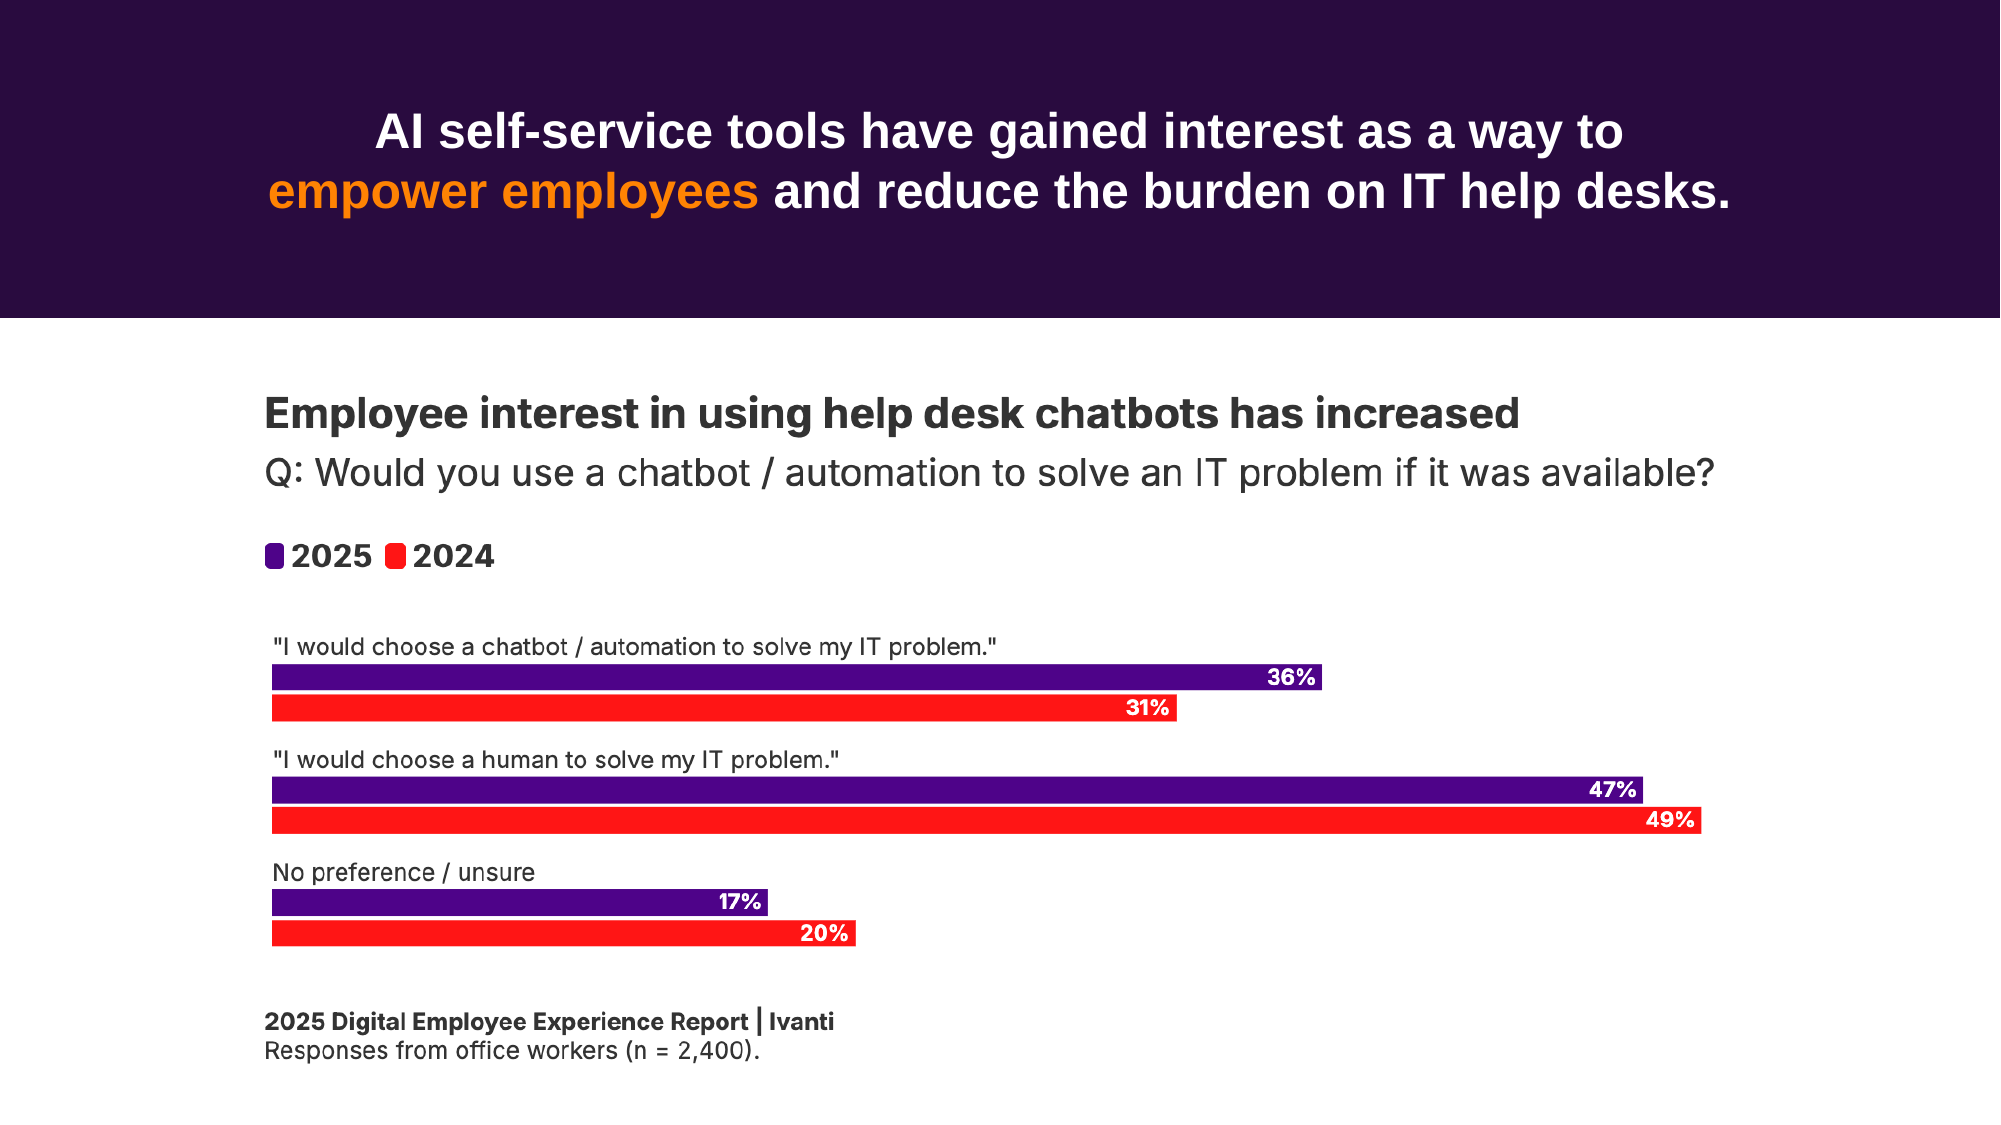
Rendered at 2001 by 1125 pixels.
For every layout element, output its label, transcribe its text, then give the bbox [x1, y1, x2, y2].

text_box [0, 0, 2000, 319]
text_box AI self-service tools have gained interest as a way to empower employees and reduce the burden on IT help desks. [99, 90, 1900, 226]
picture [244, 367, 1756, 1083]
